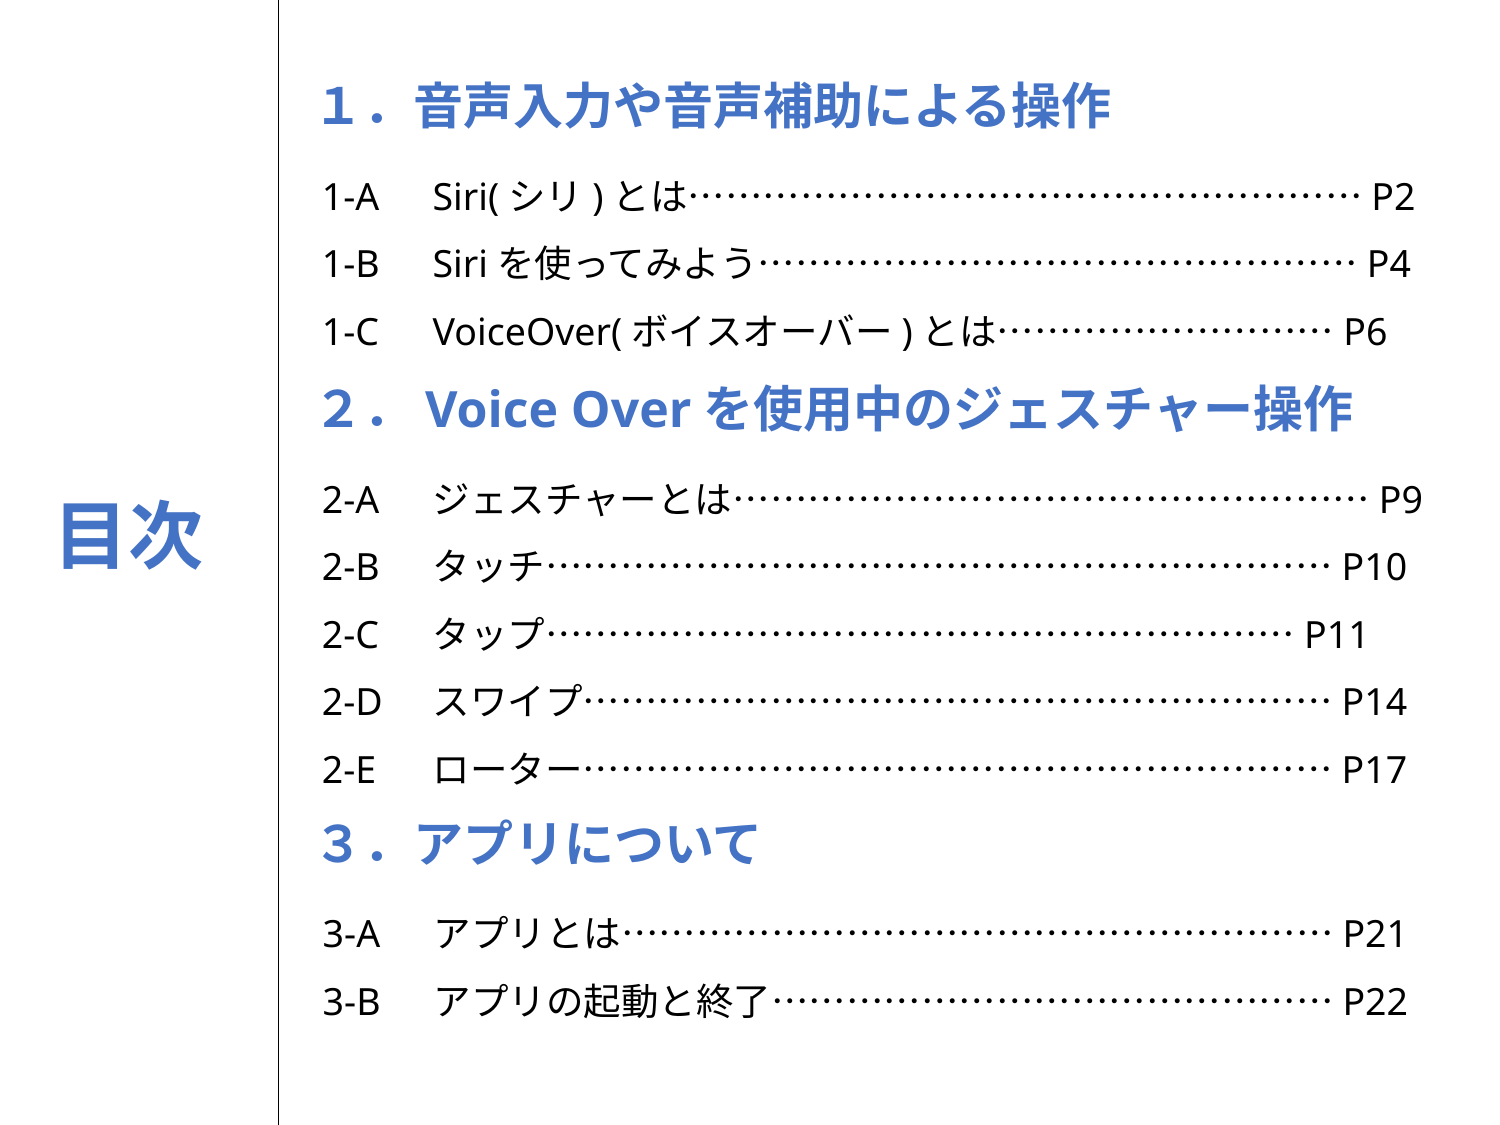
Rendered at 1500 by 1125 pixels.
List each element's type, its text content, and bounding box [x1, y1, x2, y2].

text_box 目次 [10, 491, 248, 634]
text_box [299, 804, 1441, 1036]
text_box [298, 370, 1440, 788]
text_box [298, 67, 1440, 354]
